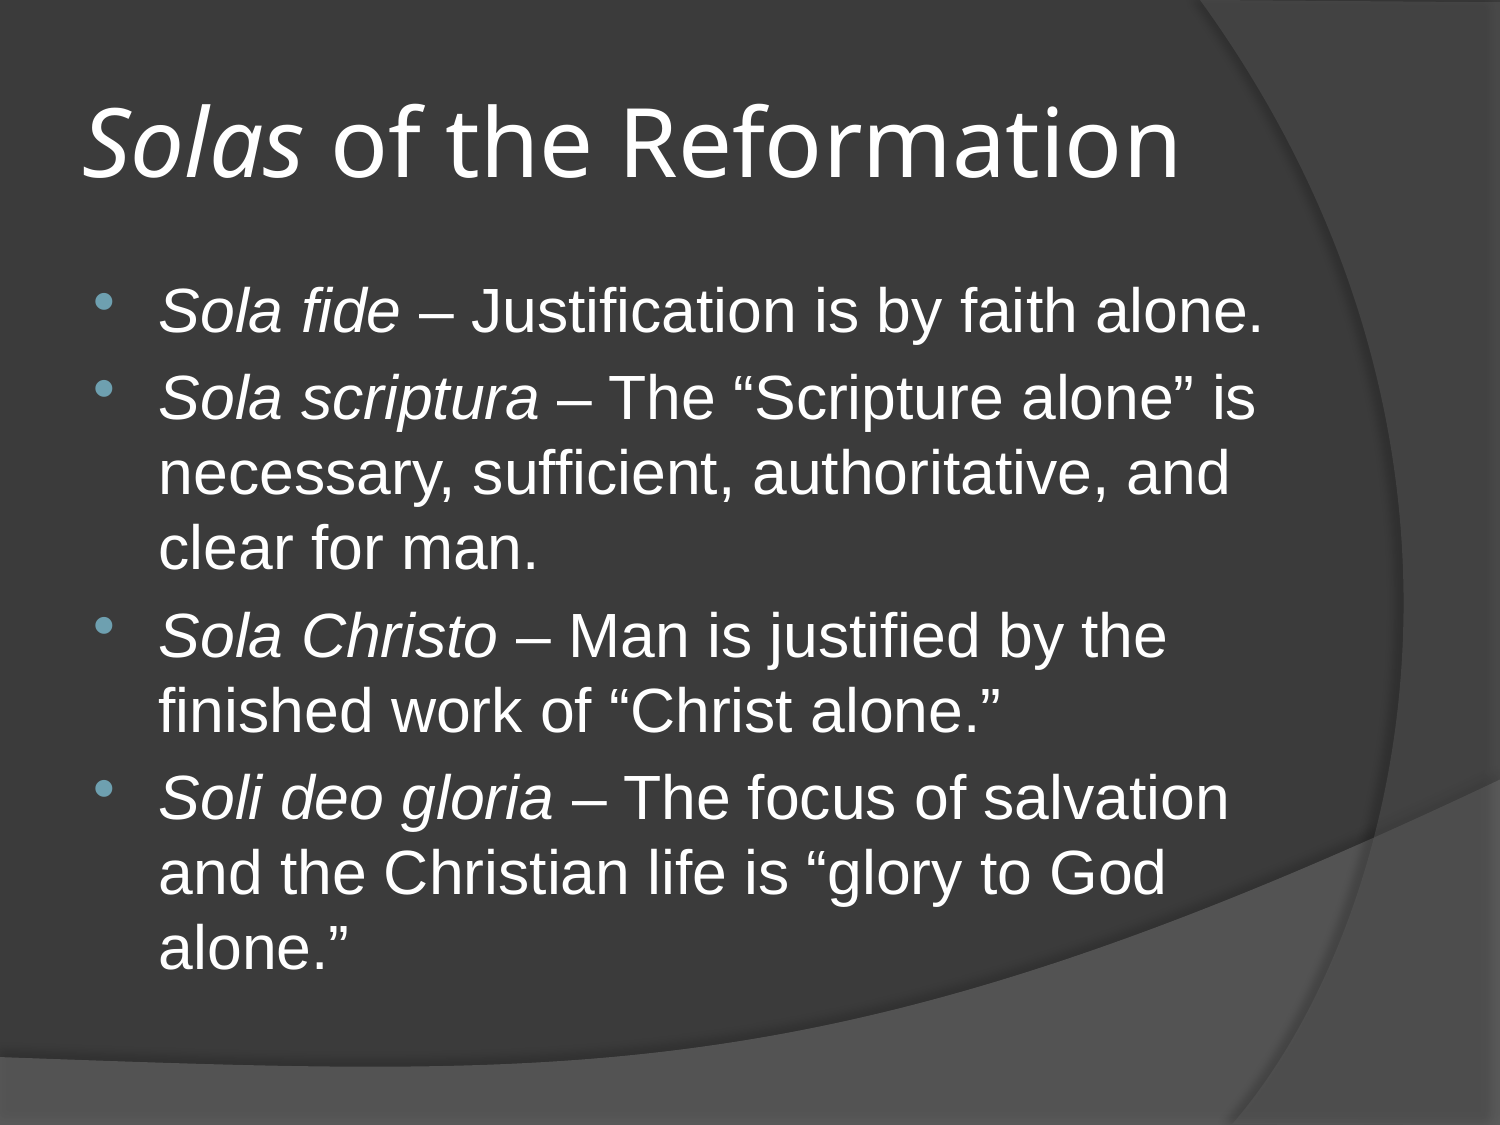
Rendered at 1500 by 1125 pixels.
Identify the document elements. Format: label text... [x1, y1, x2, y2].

title Solas of the Reformation [75, 45, 1300, 233]
list Sola fide – Justification is by faith alone. Sola scriptura – The “Scripture alone” is necessary, sufficient, authoritative, and clear for man. Sola Christo – Man is justified by the finished work of “Christ alone.” Soli deo gloria – The focus of salvation and the Christian life is “glory to God alone.” [75, 262, 1300, 1005]
